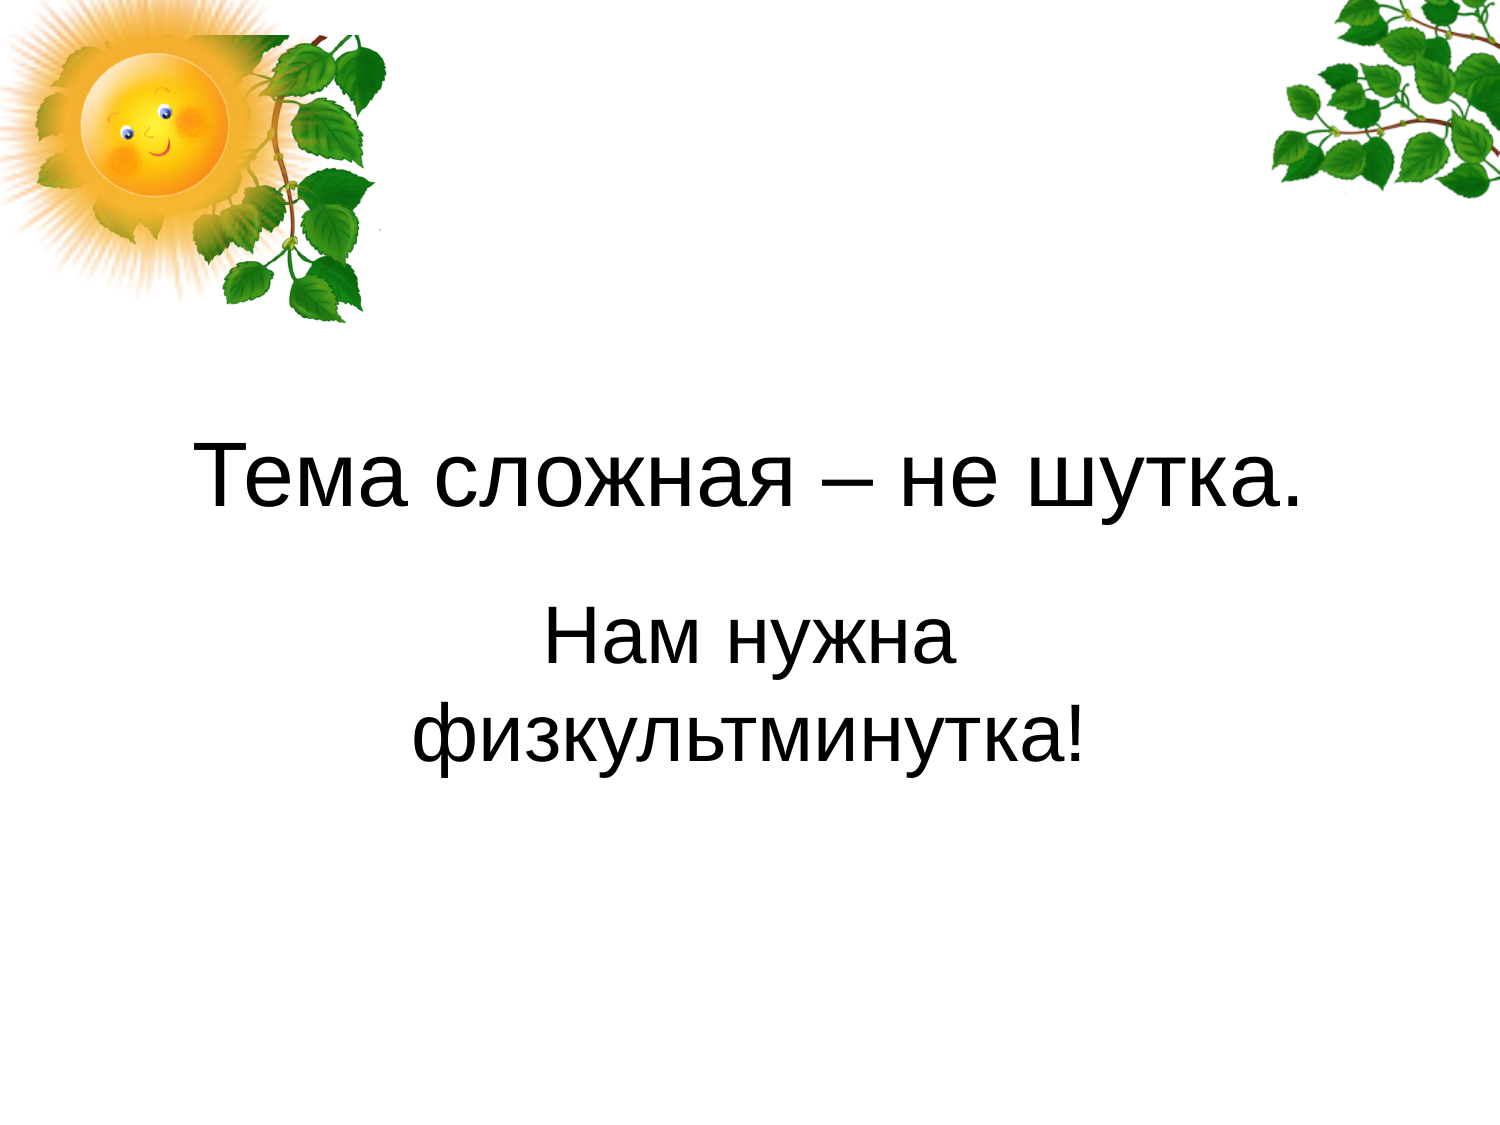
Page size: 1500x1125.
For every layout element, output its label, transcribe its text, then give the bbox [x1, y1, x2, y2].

picture [1230, 0, 1500, 200]
subtitle Нам нужна физкультминутка! [225, 574, 1275, 787]
title Тема сложная – не шутка. [112, 349, 1388, 591]
picture [0, 0, 504, 464]
